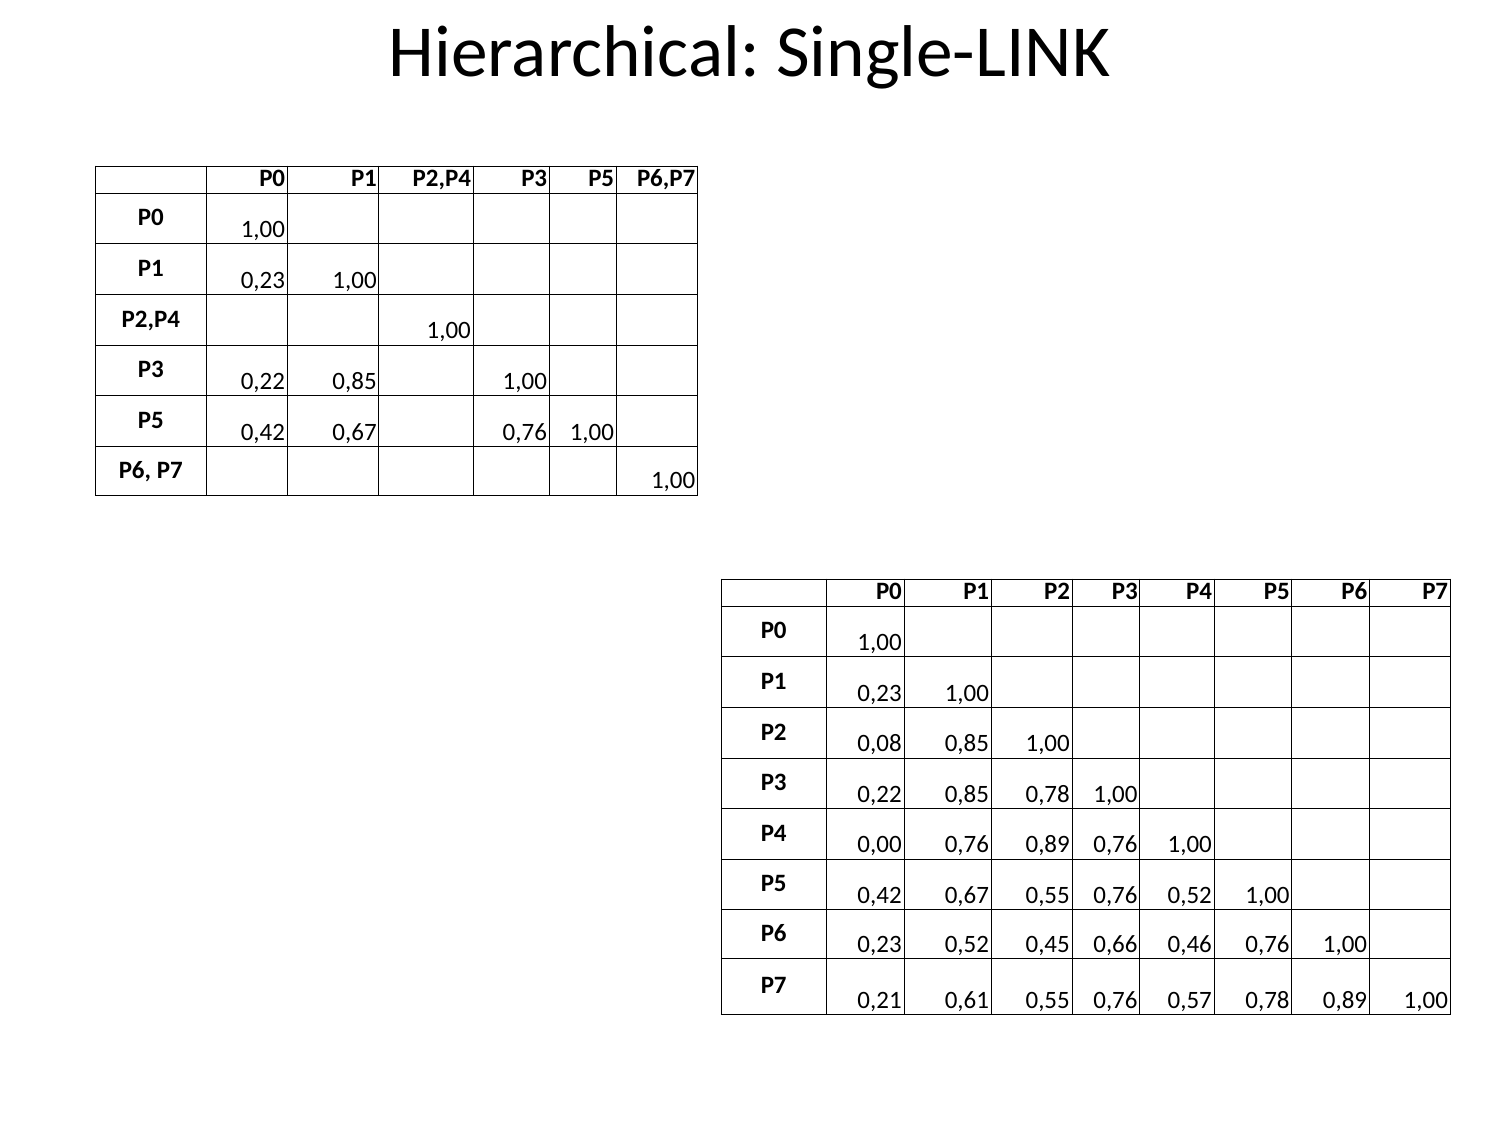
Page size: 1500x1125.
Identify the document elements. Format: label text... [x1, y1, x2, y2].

table_cell [1215, 759, 1291, 808]
table_cell 1,00 [379, 295, 473, 345]
table_cell [1215, 657, 1291, 707]
table_cell [207, 447, 287, 495]
table_cell P1 [96, 244, 206, 294]
table_cell [617, 396, 697, 446]
table_cell 1,00 [474, 346, 549, 395]
table_cell 1,00 [288, 244, 378, 294]
table_cell 0,66 [1073, 910, 1139, 958]
table_cell P1 [722, 657, 826, 707]
table_cell 0,67 [905, 860, 991, 909]
table_cell 0,76 [1073, 809, 1139, 859]
table_cell 1,00 [1140, 809, 1214, 859]
table_cell 0,67 [288, 396, 378, 446]
table_cell [474, 244, 549, 294]
table_cell 0,23 [827, 910, 904, 958]
table_cell [550, 346, 616, 395]
table_cell [1140, 759, 1214, 808]
table_cell [379, 194, 473, 243]
table_header P6,P7 [617, 167, 697, 193]
table_cell 0,57 [1140, 959, 1214, 1014]
table_cell 0,85 [288, 346, 378, 395]
table_cell 1,00 [1215, 860, 1291, 909]
table_cell 1,00 [207, 194, 287, 243]
table_cell P7 [722, 959, 826, 1014]
table_cell [288, 295, 378, 345]
table_cell 0,78 [992, 759, 1072, 808]
table_cell P5 [722, 860, 826, 909]
table_cell [1292, 860, 1369, 909]
table_cell [1292, 759, 1369, 808]
table_cell 1,00 [550, 396, 616, 446]
table_header [722, 580, 826, 606]
table_cell 0,85 [905, 708, 991, 758]
table_cell 0,21 [827, 959, 904, 1014]
table_cell [1292, 708, 1369, 758]
table_cell P6, P7 [96, 447, 206, 495]
table_cell [1215, 607, 1291, 656]
table_cell [617, 295, 697, 345]
table_cell P2 [722, 708, 826, 758]
table_cell 1,00 [617, 447, 697, 495]
table_cell 0,76 [474, 396, 549, 446]
table_cell 0,55 [992, 959, 1072, 1014]
table_cell 0,76 [1215, 910, 1291, 958]
table_header P5 [1215, 580, 1291, 606]
table_cell [379, 346, 473, 395]
table_cell 0,52 [905, 910, 991, 958]
table_cell 0,22 [827, 759, 904, 808]
table_cell 1,00 [1073, 759, 1139, 808]
table_cell P2,P4 [96, 295, 206, 345]
table_cell [1073, 607, 1139, 656]
table_cell [379, 447, 473, 495]
table_cell [617, 346, 697, 395]
table_cell P0 [96, 194, 206, 243]
table_cell [550, 244, 616, 294]
table_cell 1,00 [905, 657, 991, 707]
table_cell [1073, 657, 1139, 707]
table_cell [1292, 607, 1369, 656]
table_cell [379, 396, 473, 446]
table_cell 0,52 [1140, 860, 1214, 909]
table_cell [1140, 657, 1214, 707]
table_header P4 [1140, 580, 1214, 606]
table_cell P5 [96, 396, 206, 446]
table_cell 0,61 [905, 959, 991, 1014]
table_cell [1073, 708, 1139, 758]
table_cell 0,78 [1215, 959, 1291, 1014]
table_cell 0,89 [992, 809, 1072, 859]
table_cell [992, 607, 1072, 656]
table_cell 1,00 [1292, 910, 1369, 958]
table_cell P4 [722, 809, 826, 859]
table_cell [1370, 809, 1450, 859]
table_cell 0,42 [207, 396, 287, 446]
table_header P0 [207, 167, 287, 193]
table_header P7 [1370, 580, 1450, 606]
table_cell [1370, 910, 1450, 958]
table_cell [379, 244, 473, 294]
table_cell [992, 657, 1072, 707]
table_cell P0 [722, 607, 826, 656]
table_cell 0,46 [1140, 910, 1214, 958]
table_cell [288, 447, 378, 495]
table_cell 1,00 [827, 607, 904, 656]
table_cell 0,85 [905, 759, 991, 808]
table_header P5 [550, 167, 616, 193]
table_cell [474, 194, 549, 243]
table_cell [1370, 708, 1450, 758]
table_cell [1215, 708, 1291, 758]
table_cell [550, 447, 616, 495]
table_cell [617, 244, 697, 294]
table_header P3 [474, 167, 549, 193]
table_cell 0,45 [992, 910, 1072, 958]
table_header P3 [1073, 580, 1139, 606]
table_cell 0,76 [905, 809, 991, 859]
table_cell 0,76 [1073, 959, 1139, 1014]
table_header P2,P4 [379, 167, 473, 193]
table_cell 0,00 [827, 809, 904, 859]
table_cell [207, 295, 287, 345]
table_cell [1140, 607, 1214, 656]
table_cell 0,22 [207, 346, 287, 395]
table_header P2 [992, 580, 1072, 606]
table_cell [474, 447, 549, 495]
table_cell 0,08 [827, 708, 904, 758]
table_cell P3 [96, 346, 206, 395]
table_cell P6 [722, 910, 826, 958]
table_cell 0,23 [827, 657, 904, 707]
table_header P1 [288, 167, 378, 193]
table_cell [617, 194, 697, 243]
table_cell [550, 194, 616, 243]
table_cell [905, 607, 991, 656]
table_cell P3 [722, 759, 826, 808]
table_cell 1,00 [1370, 959, 1450, 1014]
title Hierarchical: Single-LINK [75, 0, 1425, 99]
table_header P6 [1292, 580, 1369, 606]
table_cell [1140, 708, 1214, 758]
table_cell [474, 295, 549, 345]
table_cell [1292, 809, 1369, 859]
table_cell [1370, 607, 1450, 656]
table_header P0 [827, 580, 904, 606]
table_cell [1370, 657, 1450, 707]
table_cell 0,89 [1292, 959, 1369, 1014]
table_cell 1,00 [992, 708, 1072, 758]
table_cell [550, 295, 616, 345]
table_header [96, 167, 206, 193]
table_cell [1215, 809, 1291, 859]
table_cell [1370, 759, 1450, 808]
table_cell 0,76 [1073, 860, 1139, 909]
table_cell [1292, 657, 1369, 707]
table_cell 0,55 [992, 860, 1072, 909]
table_cell [1370, 860, 1450, 909]
table_cell 0,23 [207, 244, 287, 294]
table_cell [288, 194, 378, 243]
table_cell 0,42 [827, 860, 904, 909]
table_header P1 [905, 580, 991, 606]
